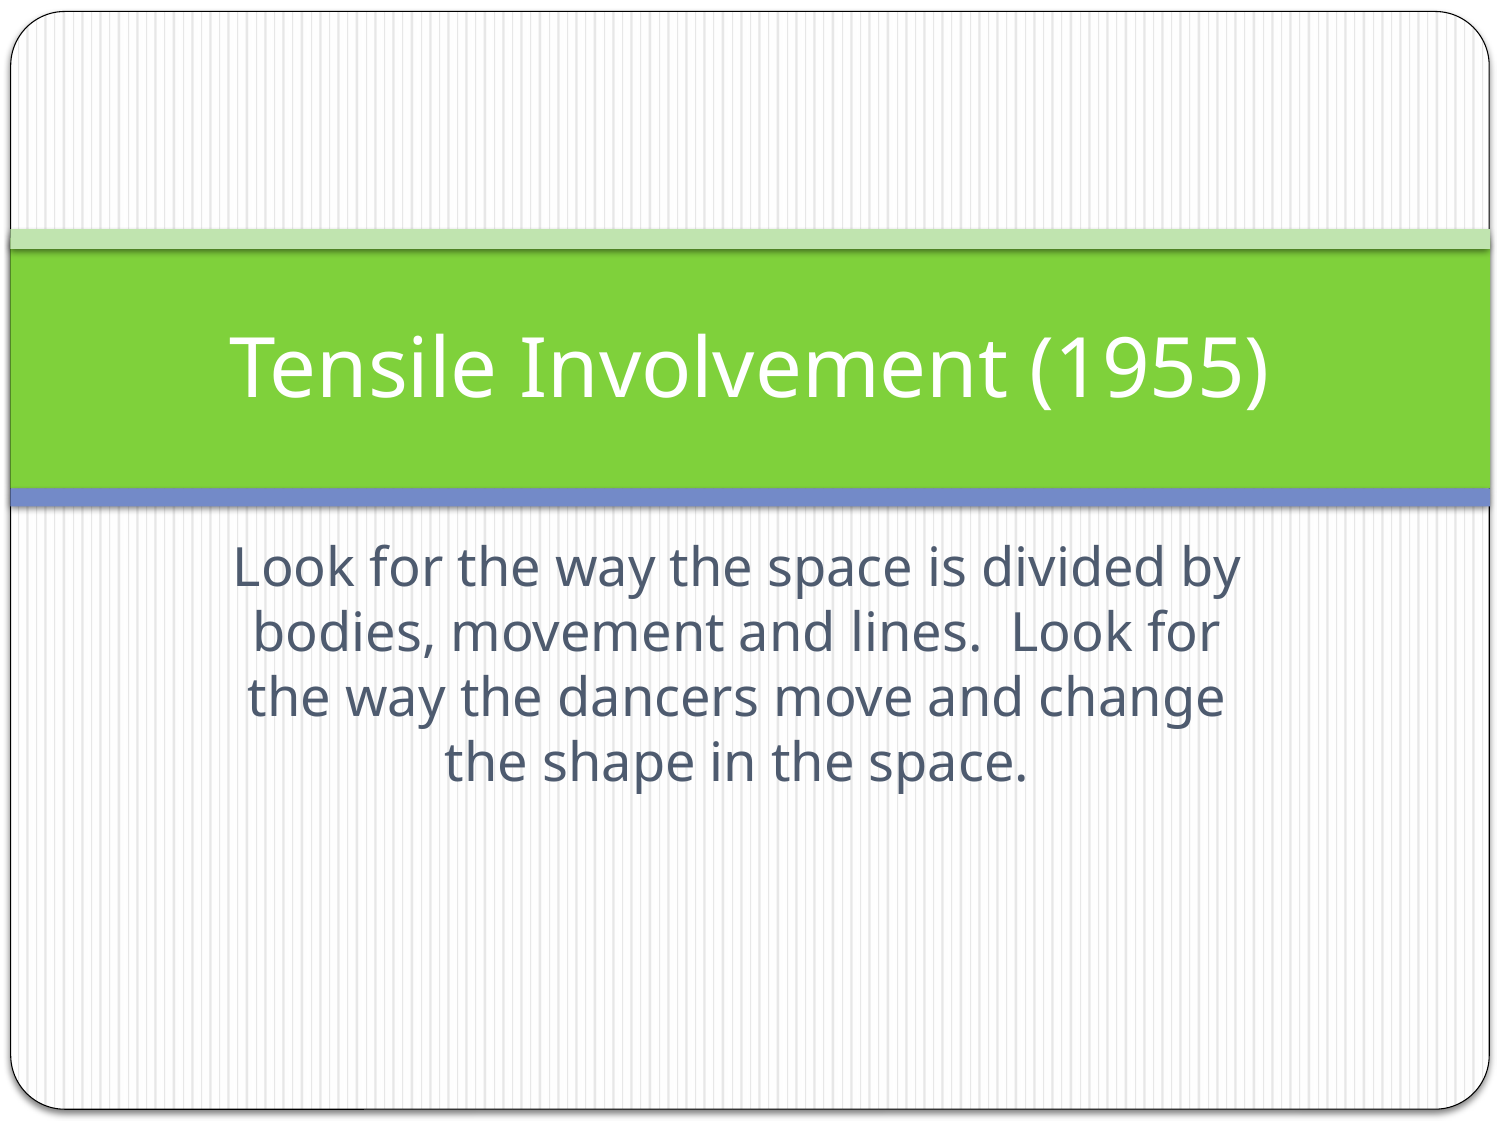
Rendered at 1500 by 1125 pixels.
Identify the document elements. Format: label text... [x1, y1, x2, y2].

subtitle Look for the way the space is divided by bodies, movement and lines. Look for the way the dancers move and change the shape in the space. [212, 525, 1263, 788]
title Tensile Involvement (1955) [75, 247, 1425, 489]
